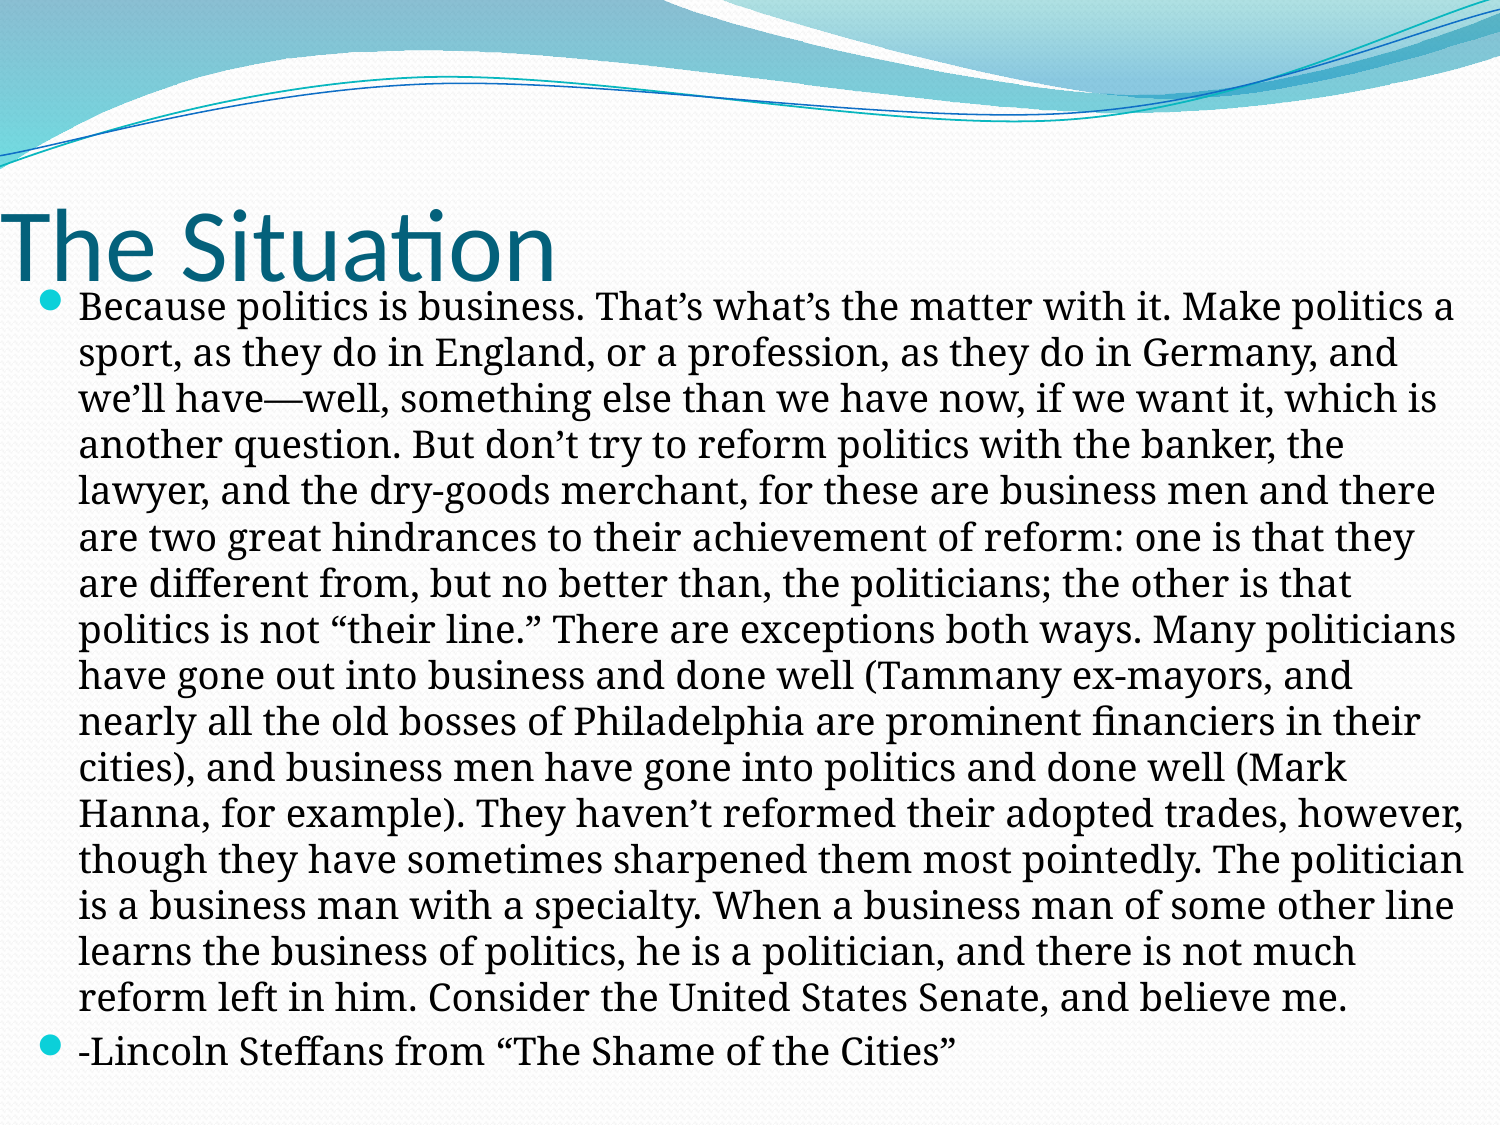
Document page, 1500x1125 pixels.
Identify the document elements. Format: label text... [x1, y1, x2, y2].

list Because politics is business. That’s what’s the matter with it. Make politics a sport, as they do in England, or a profession, as they do in Germany, and we’ll have—well, something else than we have now, if we want it, which is another question. But don’t try to reform politics with the banker, the lawyer, and the dry-goods merchant, for these are business men and there are two great hindrances to their achievement of reform: one is that they are different from, but no better than, the politicians; the other is that politics is not “their line.” There are exceptions both ways. Many politicians have gone out into business and done well (Tammany ex-mayors, and nearly all the old bosses of Philadelphia are prominent financiers in their cities), and business men have gone into politics and done well (Mark Hanna, for example). They haven’t reformed their adopted trades, however, though they have sometimes sharpened them most pointedly. The politician is a business man with a specialty. When a business man of some other line learns the business of politics, he is a politician, and there is not much reform left in him. Consider the United States Senate, and believe me. -Lincoln Steffans from “The Shame of the Cities” [22, 275, 1482, 1125]
title The Situation [0, 112, 1458, 303]
